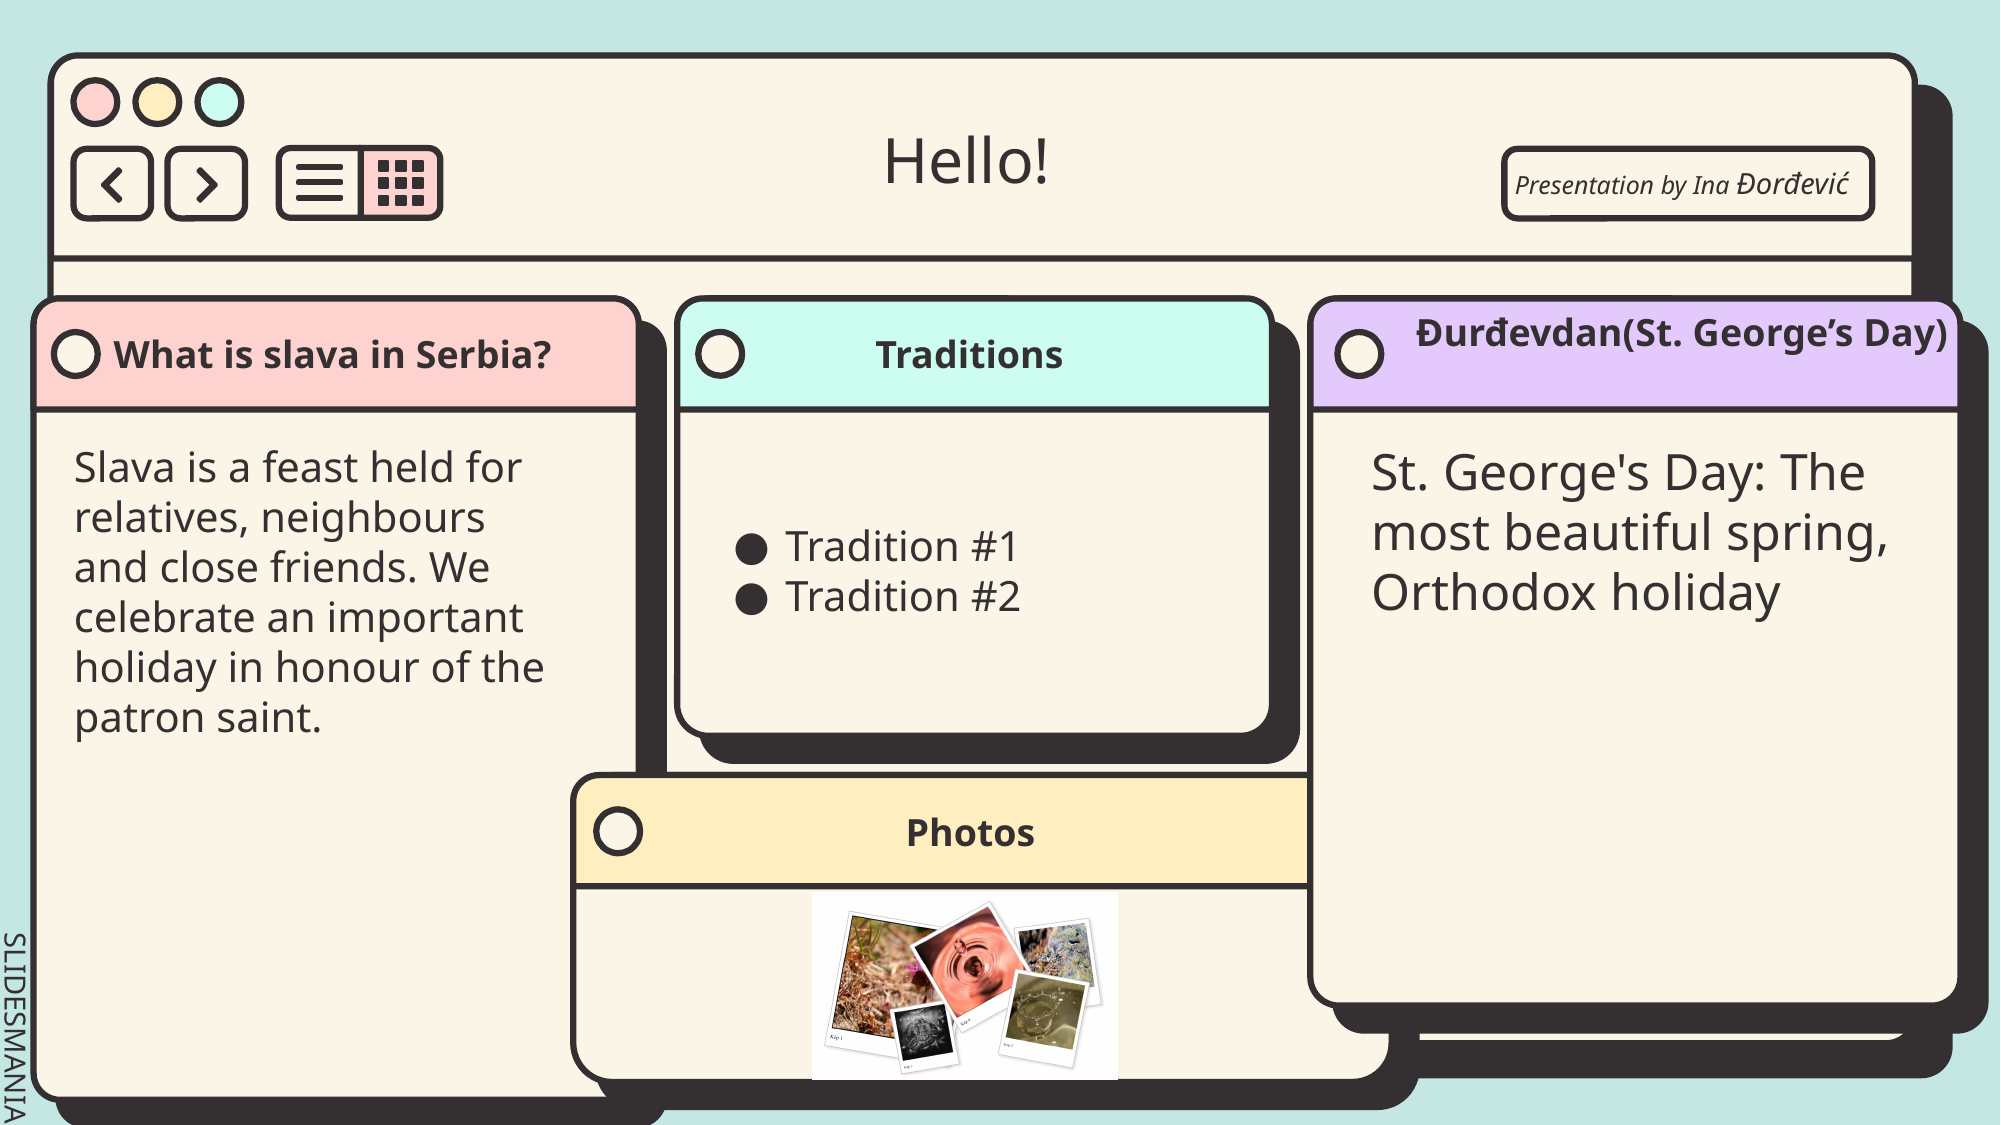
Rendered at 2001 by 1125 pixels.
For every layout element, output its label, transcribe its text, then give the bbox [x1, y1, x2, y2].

subtitle Đurđevdan(St. George’s Day) [1378, 298, 1985, 410]
list Slava is a feast held for relatives, neighbours and close friends. We celebrate an important holiday in honour of the patron saint. [53, 420, 574, 1061]
list St. George's Day: The most beautiful spring, Orthodox holiday [1351, 420, 1920, 975]
title Hello! [440, 59, 1493, 259]
subtitle Traditions [718, 298, 1222, 410]
subtitle What is slava in Serbia? [81, 298, 585, 410]
list Tradition #1 Tradition #2 [690, 420, 1259, 719]
title Presentation by Ina Đorđević [1431, 158, 1932, 208]
picture [811, 892, 1118, 1080]
subtitle Photos [613, 775, 1338, 887]
